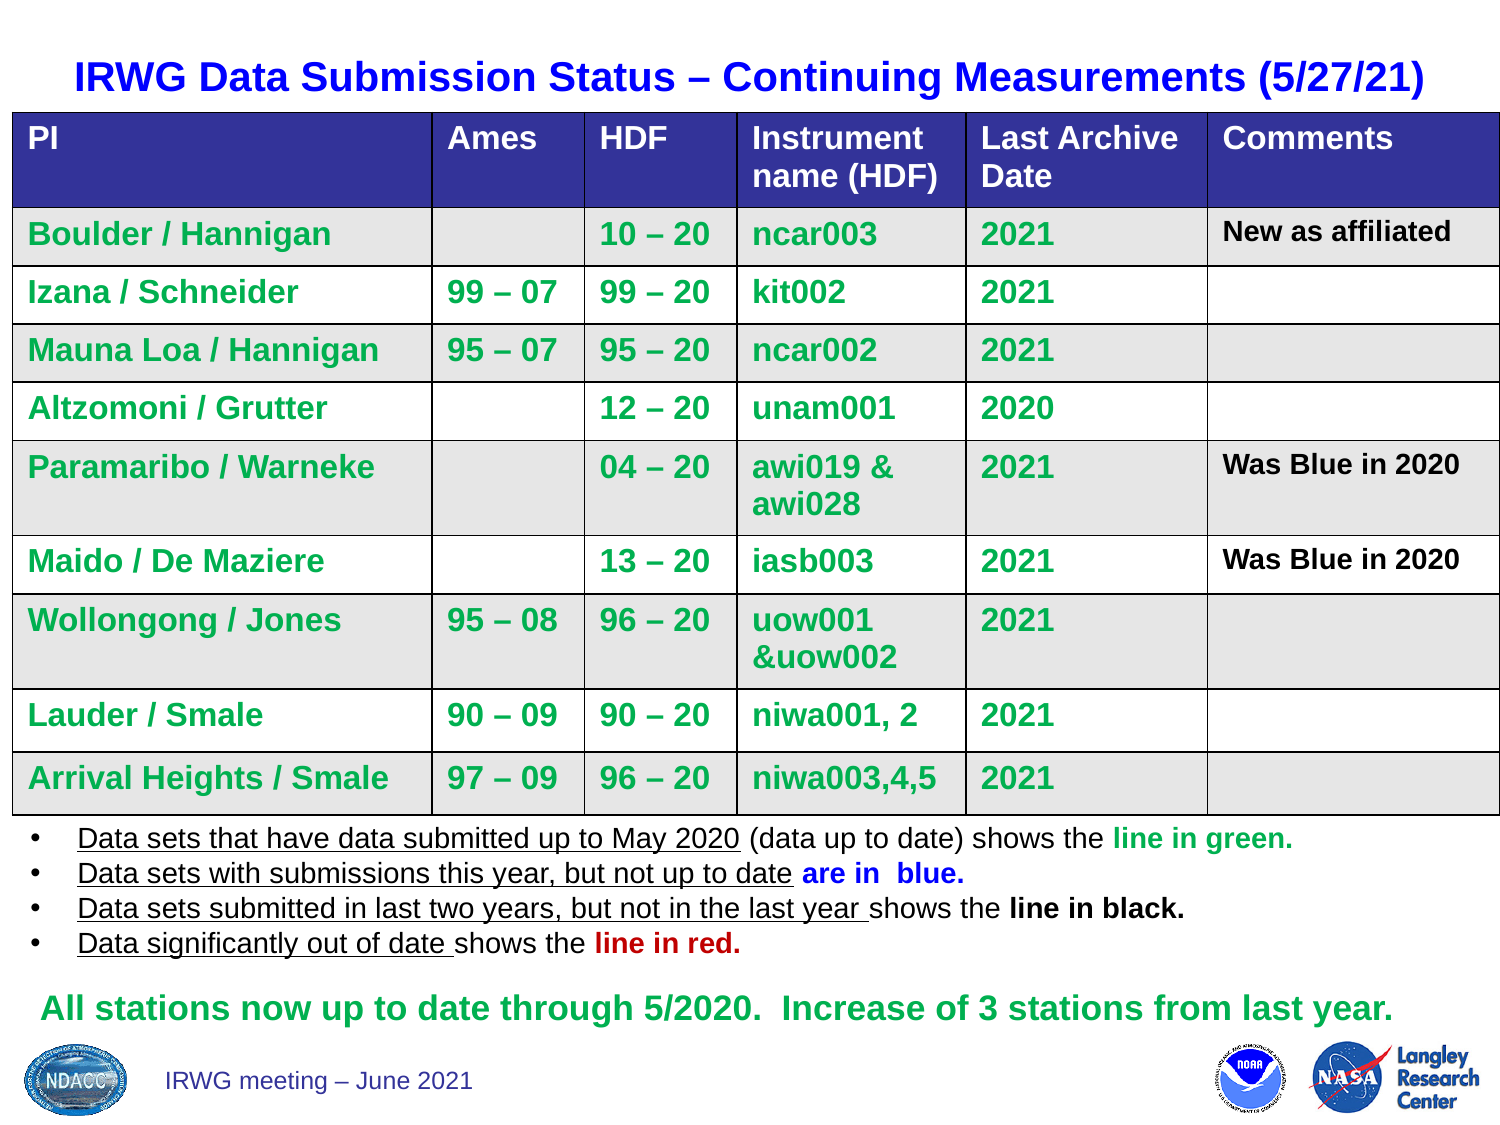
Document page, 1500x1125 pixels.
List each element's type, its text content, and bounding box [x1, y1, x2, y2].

table_cell 96 – 20 [585, 595, 736, 688]
table_cell 2021 [967, 753, 1207, 812]
table_cell [1208, 753, 1499, 814]
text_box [24, 1041, 1482, 1116]
table_cell 90 – 09 [433, 690, 584, 751]
table_cell [433, 441, 584, 535]
table_cell Wollongong / Jones [13, 595, 431, 688]
table_cell New as affiliated [1208, 208, 1499, 265]
table_cell Izana / Schneider [13, 267, 431, 323]
table_cell 90 – 20 [585, 690, 736, 751]
table_cell 97 – 09 [433, 753, 584, 812]
table_cell Maido / De Maziere [13, 536, 431, 593]
table_cell iasb003 [738, 536, 965, 593]
table_cell Arrival Heights / Smale [13, 753, 431, 814]
table_header Ames [433, 113, 584, 207]
table_cell [433, 536, 584, 593]
table_cell 2020 [967, 383, 1207, 440]
table_header Comments [1208, 113, 1499, 207]
table_cell [1208, 267, 1499, 323]
table_cell 99 – 07 [433, 267, 584, 323]
table_cell [1208, 383, 1499, 440]
table_header PI [13, 113, 431, 207]
table_header HDF [585, 113, 736, 207]
table_cell 13 – 20 [585, 536, 736, 593]
table_cell 2021 [967, 690, 1207, 751]
text_box Data sets that have data submitted up to May 2020 (data up to date) shows the line in green. Data sets with submissions this year, but not up to date are in blue. Data sets submitted in last two years, but not in the last year shows the line in black. Data significantly out of date shows the line in red. [15, 812, 1404, 967]
table_cell Paramaribo / Warneke [13, 441, 431, 535]
table_cell [433, 208, 584, 265]
table_cell 10 – 20 [585, 208, 736, 265]
table_cell awi019 & awi028 [738, 441, 965, 535]
table_cell Altzomoni / Grutter [13, 383, 431, 440]
table_cell [1208, 690, 1499, 751]
table_cell kit002 [738, 267, 965, 323]
table_cell 12 – 20 [585, 383, 736, 440]
table_cell 2021 [967, 325, 1207, 381]
table_cell 95 – 08 [433, 595, 584, 688]
table_cell 2021 [967, 536, 1207, 593]
table_cell Was Blue in 2020 [1208, 536, 1499, 593]
table_cell 04 – 20 [585, 441, 736, 535]
table_cell niwa001, 2 [738, 690, 965, 751]
table_cell unam001 [738, 383, 965, 440]
table_cell Mauna Loa / Hannigan [13, 325, 431, 381]
table_cell Lauder / Smale [13, 690, 431, 751]
table_header Instrument name (HDF) [738, 113, 965, 207]
table_header Last Archive Date [967, 113, 1207, 207]
table_cell 95 – 20 [585, 325, 736, 381]
table_cell [433, 383, 584, 440]
text_box All stations now up to date through 5/2020. Increase of 3 stations from last year. [24, 977, 1475, 1036]
table_cell 95 – 07 [433, 325, 584, 381]
table_cell niwa003,4,5 [738, 753, 965, 812]
table_cell ncar002 [738, 325, 965, 381]
table_cell uow001 &uow002 [738, 595, 965, 688]
table_cell 99 – 20 [585, 267, 736, 323]
table_cell 2021 [967, 595, 1207, 688]
table_cell Was Blue in 2020 [1208, 441, 1499, 535]
table_cell 2021 [967, 208, 1207, 265]
table_cell Boulder / Hannigan [13, 208, 431, 265]
table_cell [1208, 325, 1499, 381]
table_cell 96 – 20 [585, 753, 736, 812]
title IRWG Data Submission Status – Continuing Measurements (5/27/21) [24, 37, 1475, 113]
table_cell 2021 [967, 441, 1207, 535]
table_cell [1208, 595, 1499, 688]
table_cell ncar003 [738, 208, 965, 265]
table_cell 2021 [967, 267, 1207, 323]
